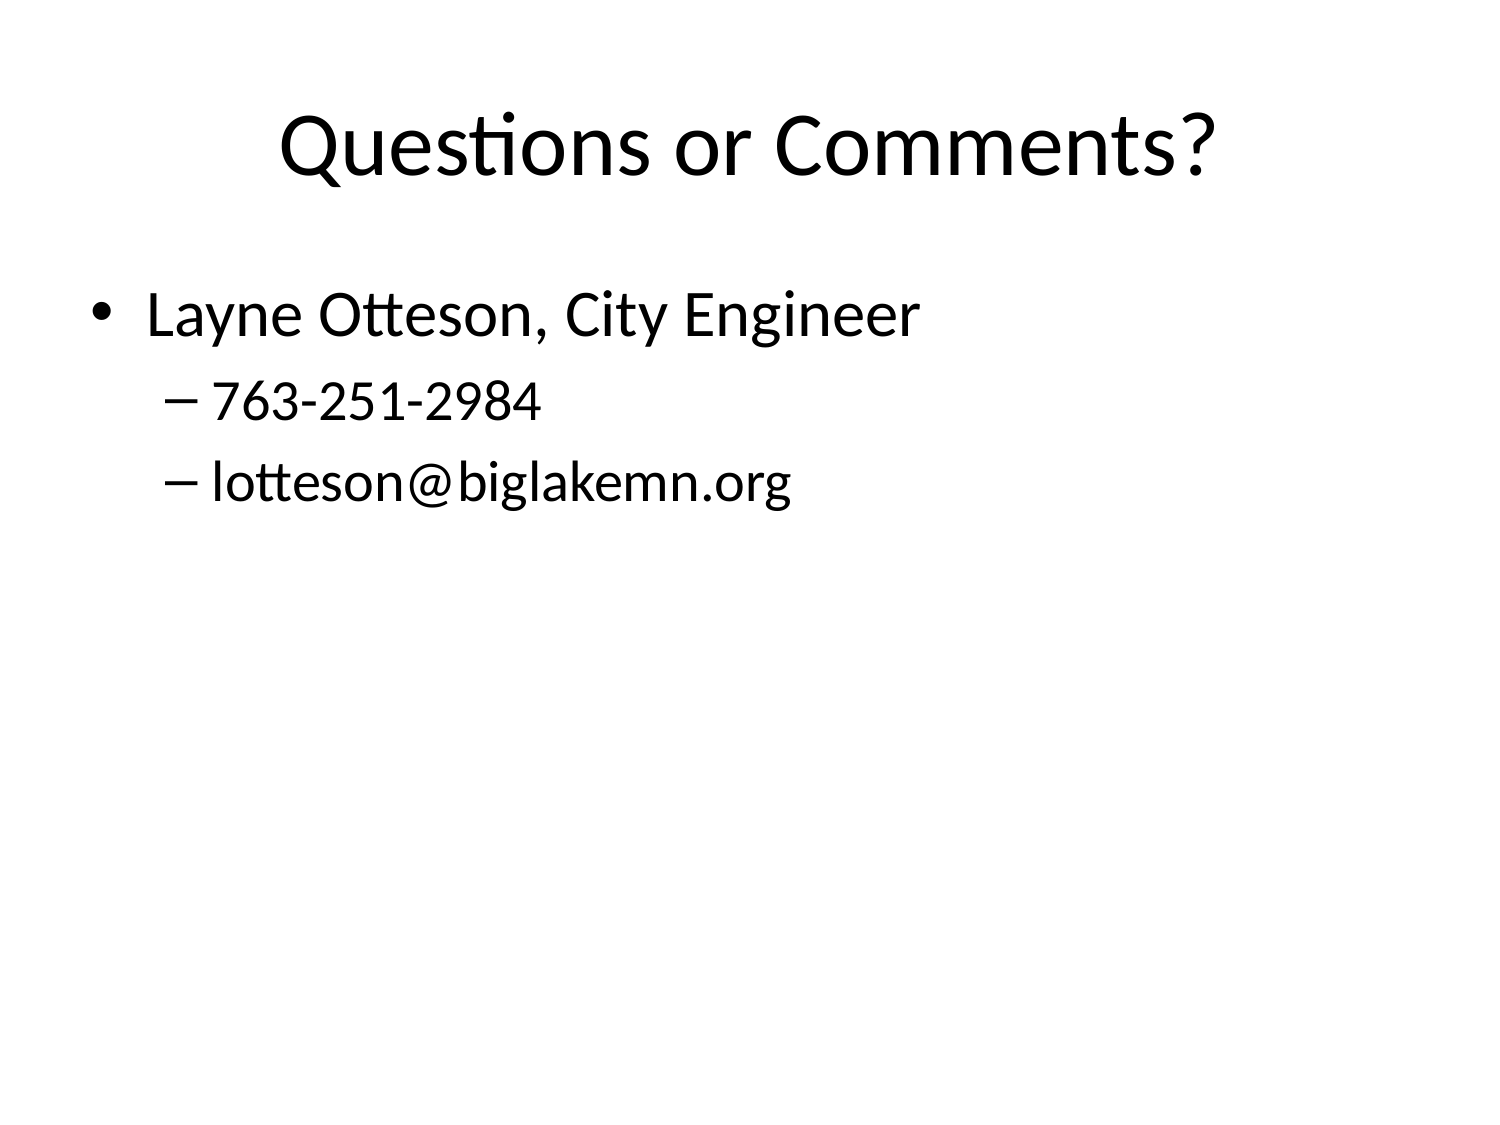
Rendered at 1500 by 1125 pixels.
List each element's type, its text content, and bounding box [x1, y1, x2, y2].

list Layne Otteson, City Engineer 763-251-2984 lotteson@biglakemn.org [75, 262, 1425, 1005]
title Questions or Comments? [75, 45, 1425, 233]
